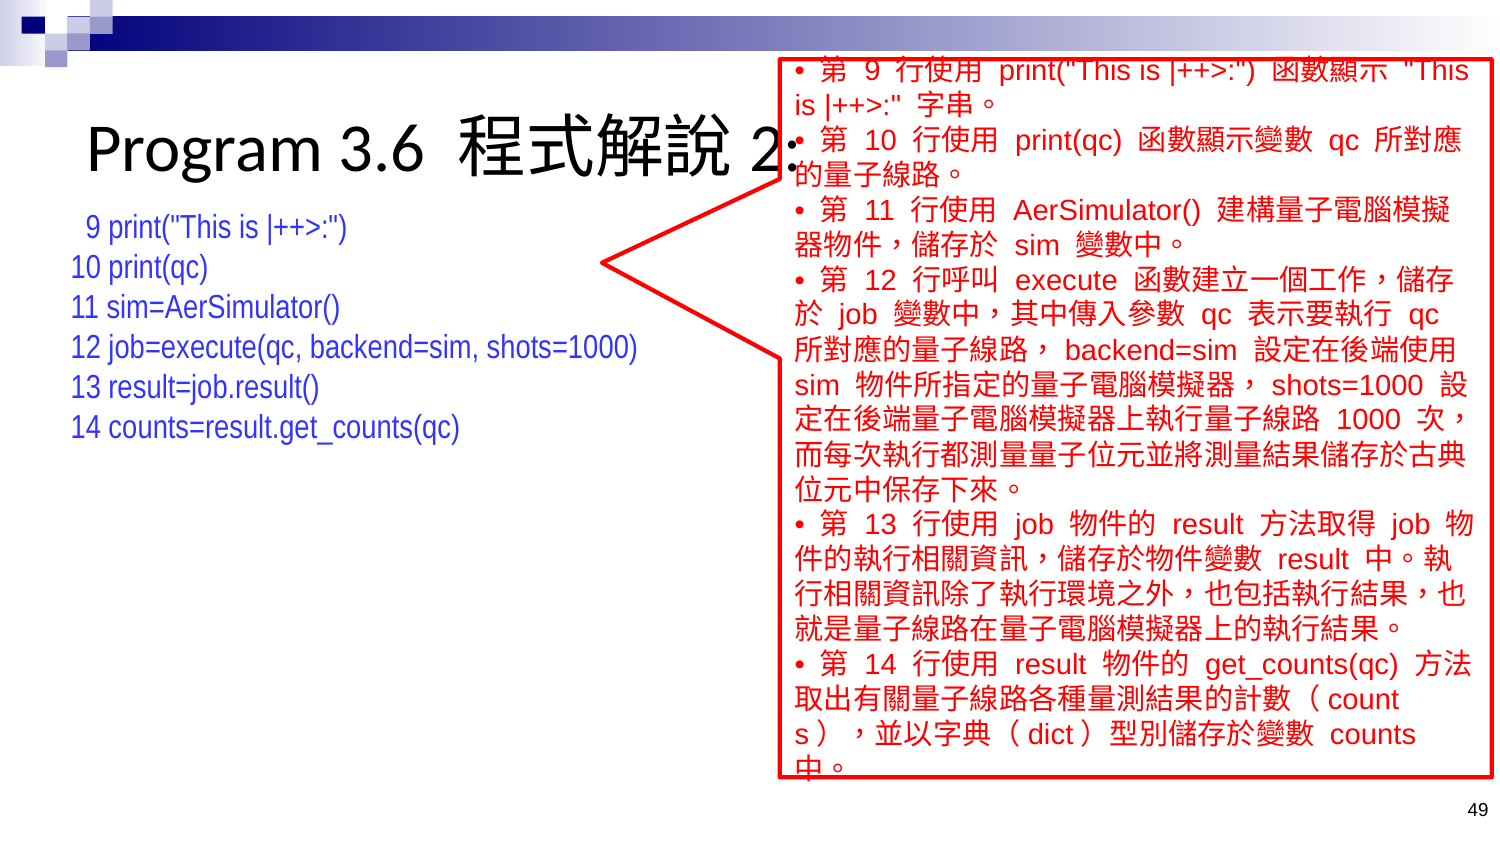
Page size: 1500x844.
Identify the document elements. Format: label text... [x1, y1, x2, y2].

text_box 9 print("This is |++>:") 10 print(qc) 11 sim=AerSimulator() 12 job=execute(qc, backend=sim, shots=1000) 13 result=job.result() 14 counts=result.get_counts(qc) [55, 197, 777, 453]
text_box • 第 9 行使用 print("This is |++>:") 函數顯示 "This is |++>:" 字串。 • 第 10 行使用 print(qc) 函數顯示變數 qc 所對應的量子線路。 • 第 11 行使用 AerSimulator() 建構量子電腦模擬器物件，儲存於 sim 變數中。 • 第 12 行呼叫 execute 函數建立一個工作，儲存於 job 變數中，其中傳入參數 qc 表示要執行 qc 所對應的量子線路，backend=sim 設定在後端使用 sim 物件所指定的量子電腦模擬器，shots=1000 設定在後端量子電腦模擬器上執行量子線路 1000 次，而每次執行都測量量子位元並將測量結果儲存於古典位元中保存下來。 • 第 13 行使用 job 物件的 result 方法取得 job 物件的執行相關資訊，儲存於物件變數 result 中。執行相關資訊除了執行環境之外，也包括執行結果，也就是量子線路在量子電腦模擬器上的執行結果。 • 第 14 行使用 result 物件的 get_counts(qc) 方法取出有關量子線路各種量測結果的計數（counts），並以字典（dict）型別儲存於變數 counts 中。 [599, 57, 1494, 780]
title Program 3.6 程式解說2: [75, 59, 777, 197]
slide_number 49 [1149, 796, 1500, 827]
